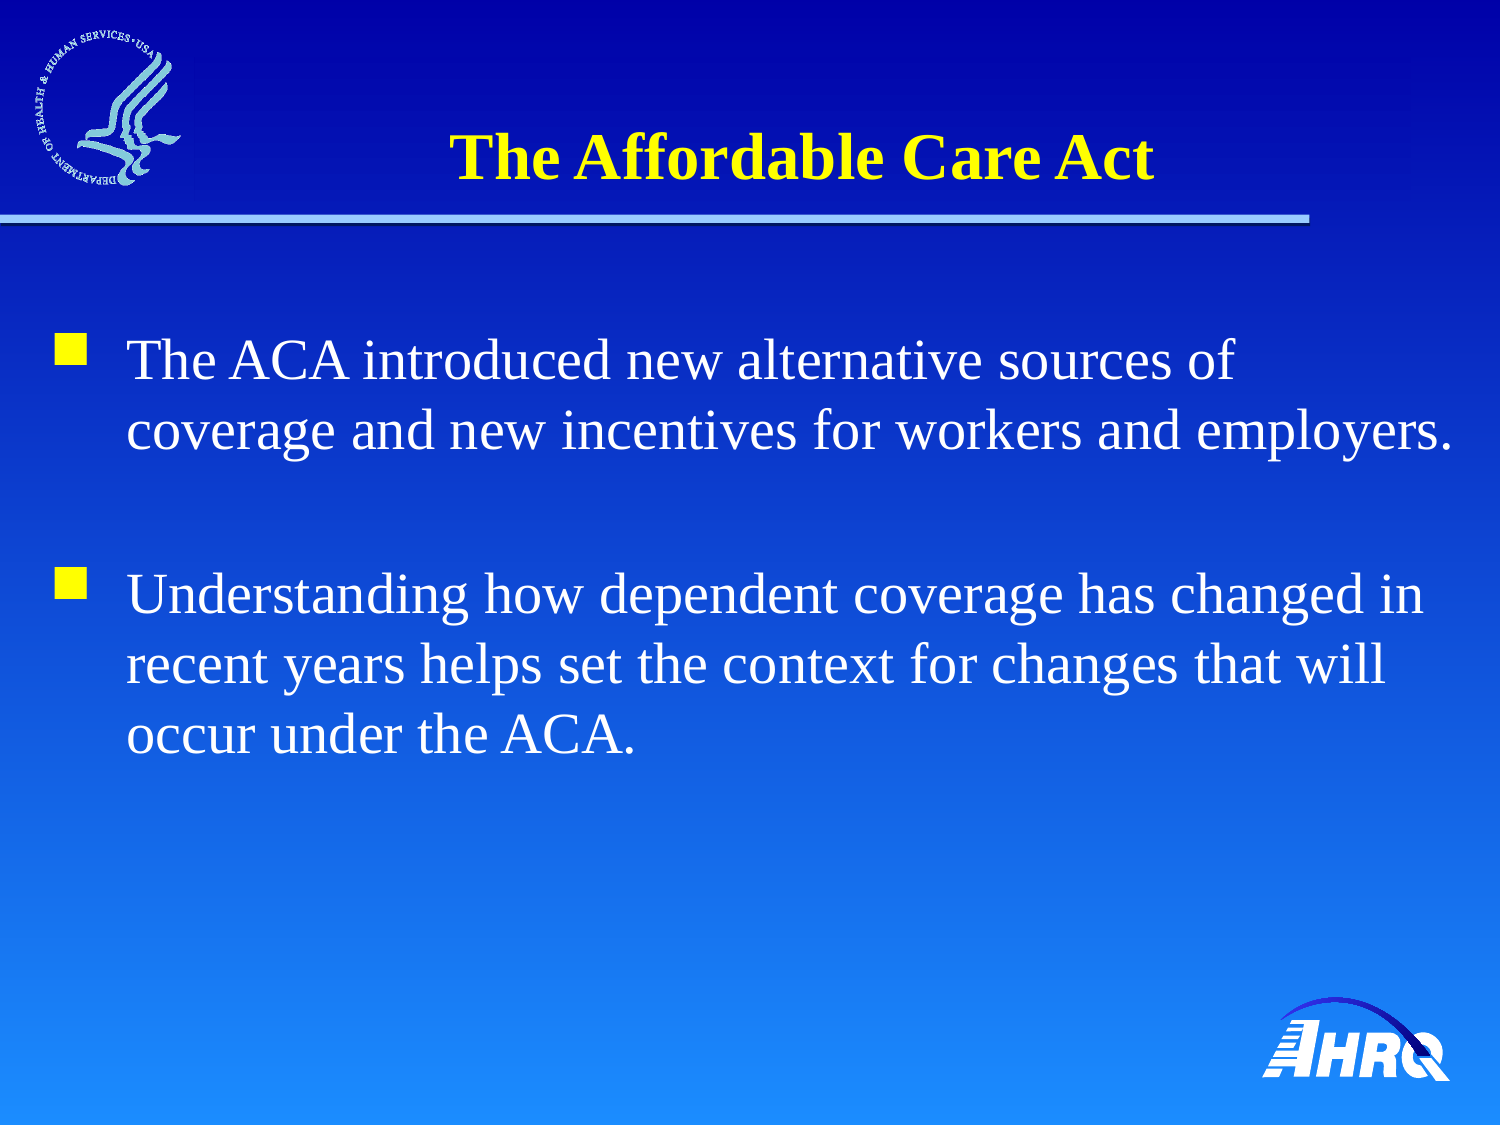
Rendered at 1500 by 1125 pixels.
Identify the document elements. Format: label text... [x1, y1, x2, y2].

title The Affordable Care Act [193, 56, 1412, 160]
list The ACA introduced new alternative sources of coverage and new incentives for workers and employers. Understanding how dependent coverage has changed in recent years helps set the context for changes that will occur under the ACA. [34, 160, 1475, 1089]
picture [16, 12, 196, 210]
